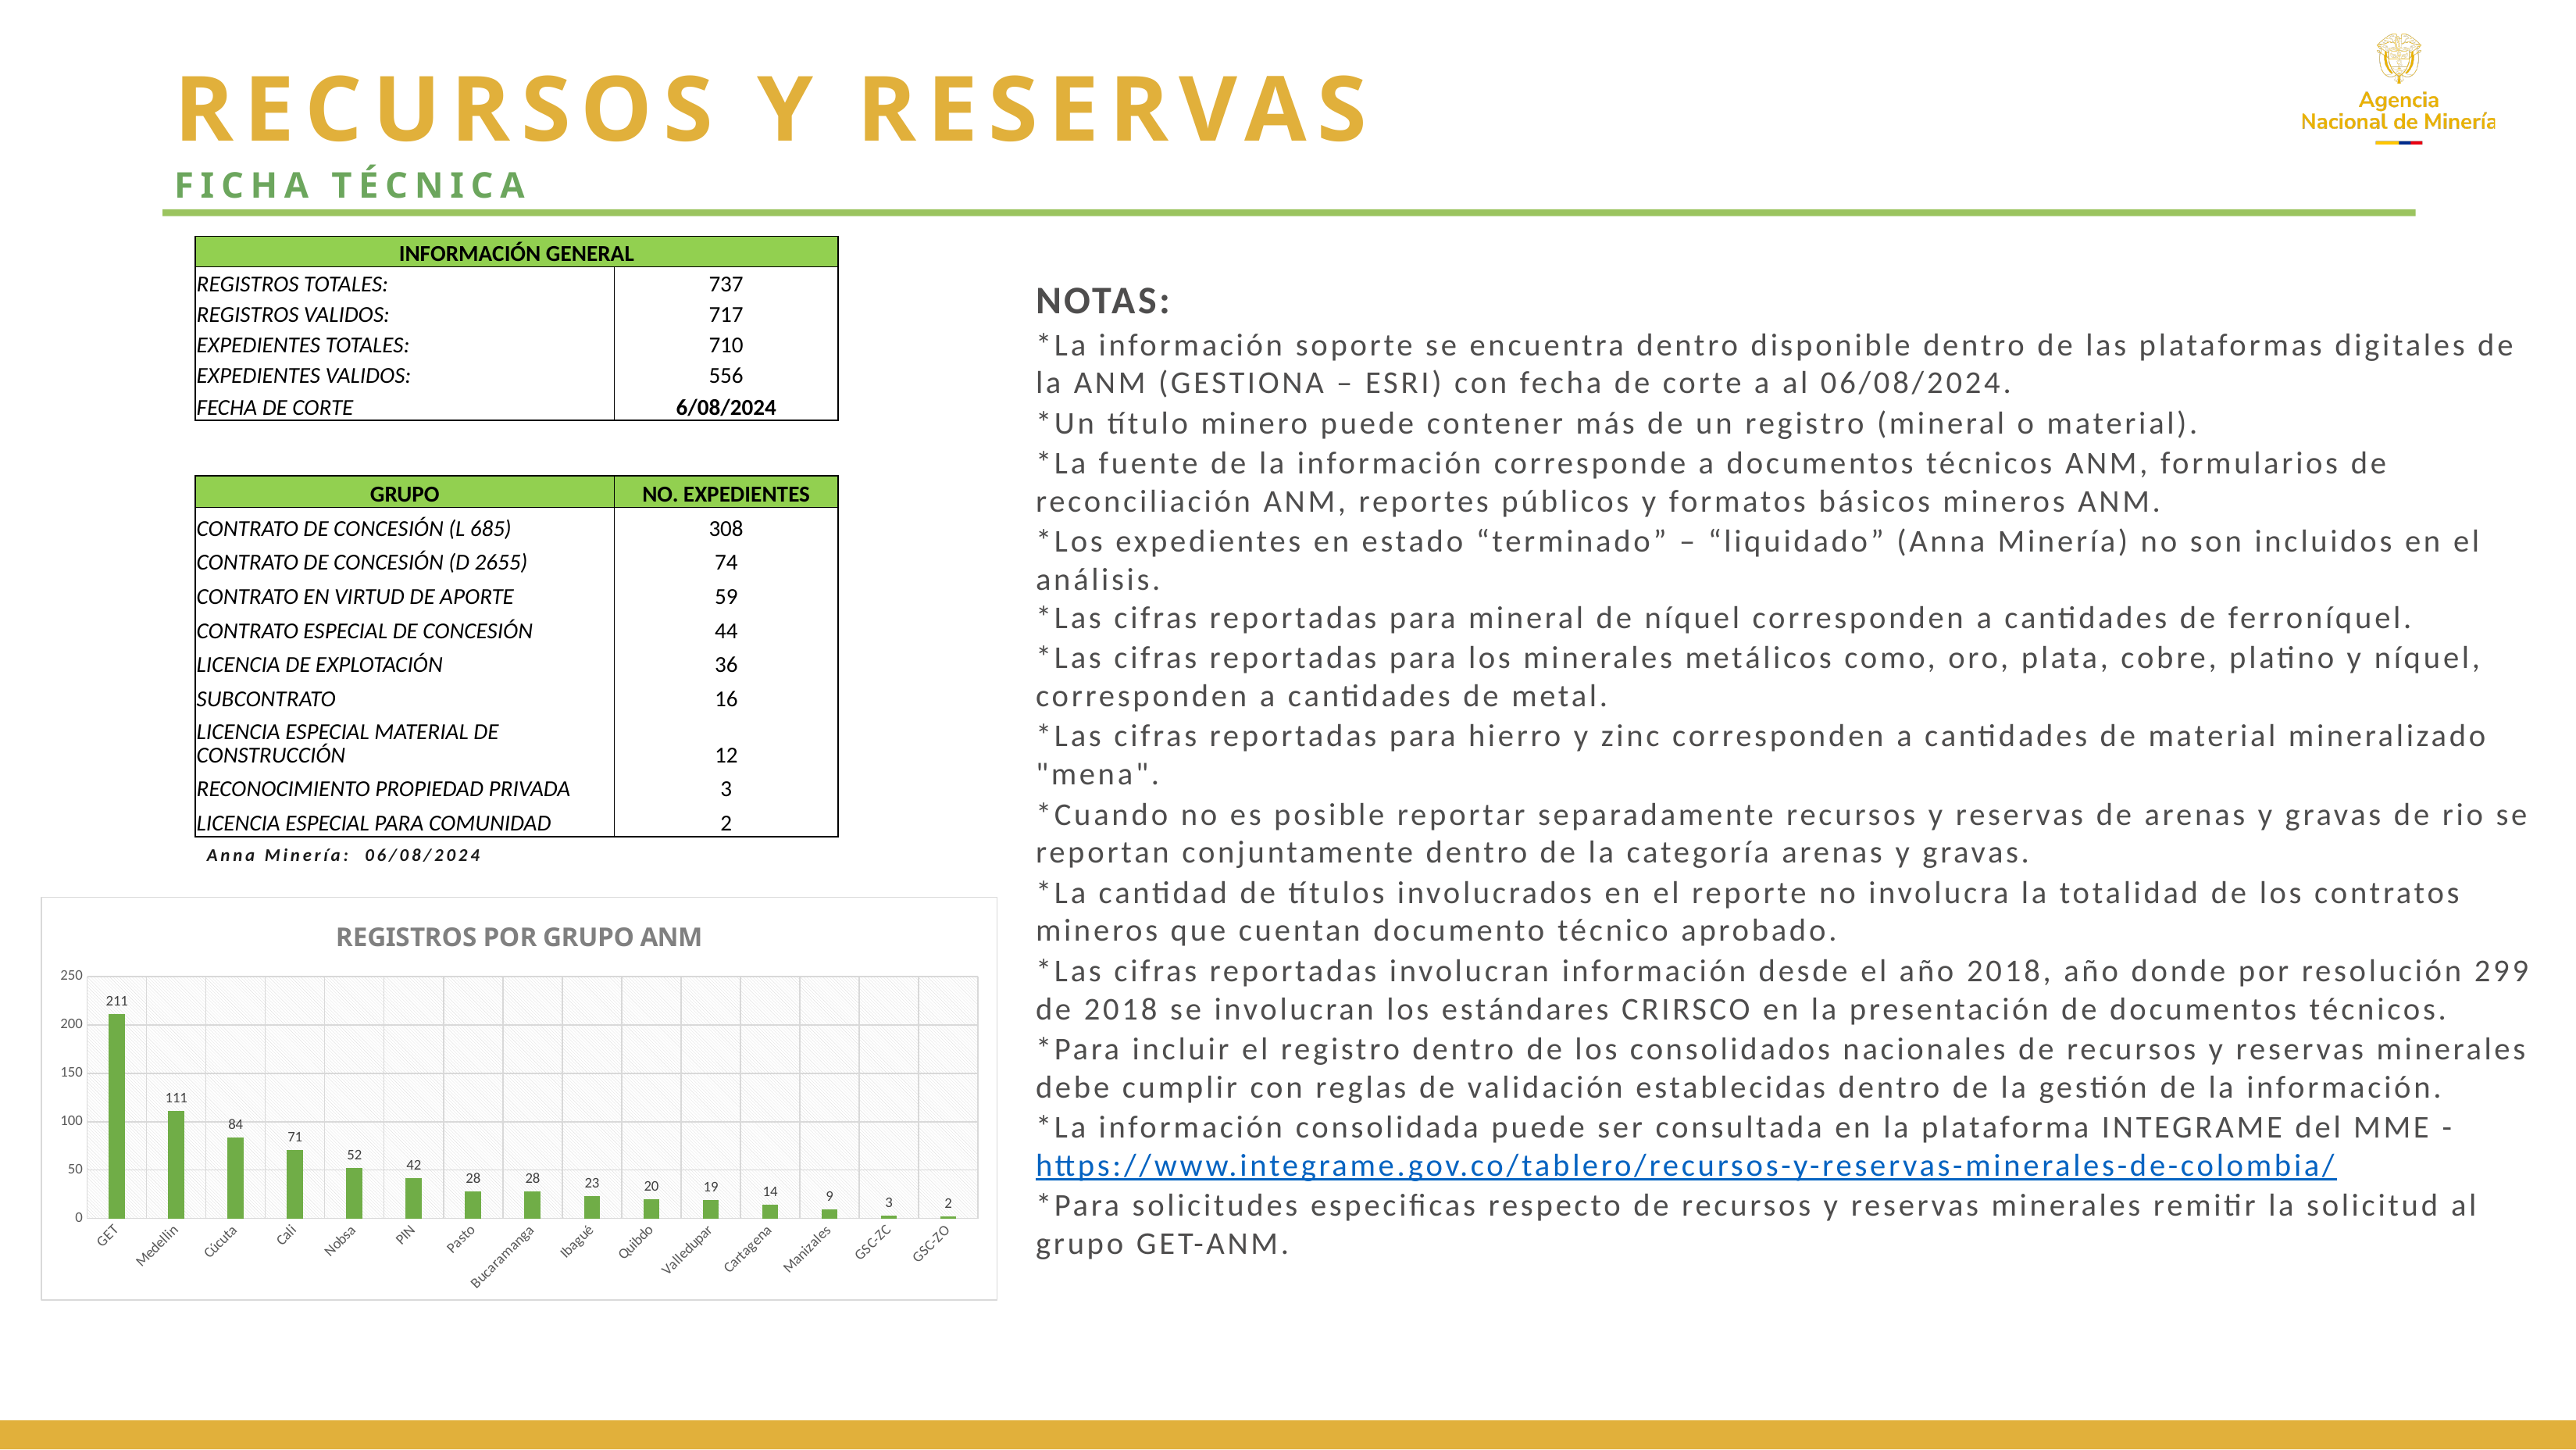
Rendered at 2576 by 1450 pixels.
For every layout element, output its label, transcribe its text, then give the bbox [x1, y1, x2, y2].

table_cell CONTRATO ESPECIAL DE CONCESIÓN [196, 610, 614, 644]
table_cell 717 [615, 298, 837, 328]
table_cell SUBCONTRATO [196, 678, 614, 712]
chart [41, 896, 998, 1301]
table_cell FECHA DE CORTE [196, 389, 614, 420]
table_cell 710 [615, 328, 837, 359]
table_header NO. EXPEDIENTES [615, 477, 837, 507]
table_cell 737 [615, 267, 837, 298]
table_cell REGISTROS TOTALES: [196, 267, 614, 298]
text_box Anna Minería: 06/08/2024 [195, 838, 645, 871]
table_cell 3 [615, 768, 837, 802]
table_cell 12 [615, 712, 837, 768]
table_cell LICENCIA ESPECIAL MATERIAL DE CONSTRUCCIÓN [196, 712, 614, 768]
table_cell EXPEDIENTES TOTALES: [196, 328, 614, 359]
title RECURSOS Y RESERVAS FICHA TÉCNICA [162, 46, 2353, 214]
table_cell 59 [615, 576, 837, 610]
table_cell CONTRATO DE CONCESIÓN (D 2655) [196, 541, 614, 576]
table_cell 2 [615, 802, 837, 836]
table_header INFORMACIÓN GENERAL [196, 237, 837, 266]
table_cell 16 [615, 678, 837, 712]
table_cell 6/08/2024 [615, 389, 837, 420]
table_cell REGISTROS VALIDOS: [196, 298, 614, 328]
table_cell 308 [615, 508, 837, 541]
table_cell EXPEDIENTES VALIDOS: [196, 359, 614, 389]
table_cell RECONOCIMIENTO PROPIEDAD PRIVADA [196, 768, 614, 802]
table_cell CONTRATO DE CONCESIÓN (L 685) [196, 508, 614, 541]
text_box [162, 209, 2416, 216]
table_cell 556 [615, 359, 837, 389]
text_box NOTAS: *La información soporte se encuentra dentro disponible dentro de las plataformas digitales de la ANM (GESTIONA – ESRI) con fecha de corte a al 06/08/2024. *Un título minero puede contener más de un registro (mineral o material). *La fuente de la información corresponde a documentos técnicos ANM, formularios de reconciliación ANM, reportes públicos y formatos básicos mineros ANM. *Los expedientes en estado “terminado” – “liquidado” (Anna Minería) no son incluidos en el análisis. *Las cifras reportadas para mineral de níquel corresponden a cantidades de ferroníquel. *Las cifras reportadas para los minerales metálicos como, oro, plata, cobre, platino y níquel, corresponden a cantidades de metal. *Las cifras reportadas para hierro y zinc corresponden a cantidades de material mineralizado "mena". *Cuando no es posible reportar separadamente recursos y reservas de arenas y gravas de rio se reportan conjuntamente dentro de la categoría arenas y gravas. *La cantidad de títulos involucrados en el reporte no involucra la totalidad de los contratos mineros que cuentan documento técnico aprobado. *Las cifras reportadas involucran información desde el año 2018, año donde por resolución 299 de 2018 se involucran los estándares CRIRSCO en la presentación de documentos técnicos. *Para incluir el registro dentro de los consolidados nacionales de recursos y reservas minerales debe cumplir con reglas de validación establecidas dentro de la gestión de la información. *La información consolidada puede ser consultada en la plataforma INTEGRAME del MME - https://www.integrame.gov.co/tablero/recursos-y-reservas-minerales-de-colombia/ *Para solicitudes especificas respecto de recursos y reservas minerales remitir la solicitud al grupo GET-ANM. [1033, 272, 2547, 1301]
table_cell LICENCIA DE EXPLOTACIÓN [196, 644, 614, 678]
table_header GRUPO [196, 477, 614, 507]
table_cell 44 [615, 610, 837, 644]
table_cell LICENCIA ESPECIAL PARA COMUNIDAD [196, 802, 614, 836]
table_cell CONTRATO EN VIRTUD DE APORTE [196, 576, 614, 610]
table_cell 36 [615, 644, 837, 678]
table_cell 74 [615, 541, 837, 576]
